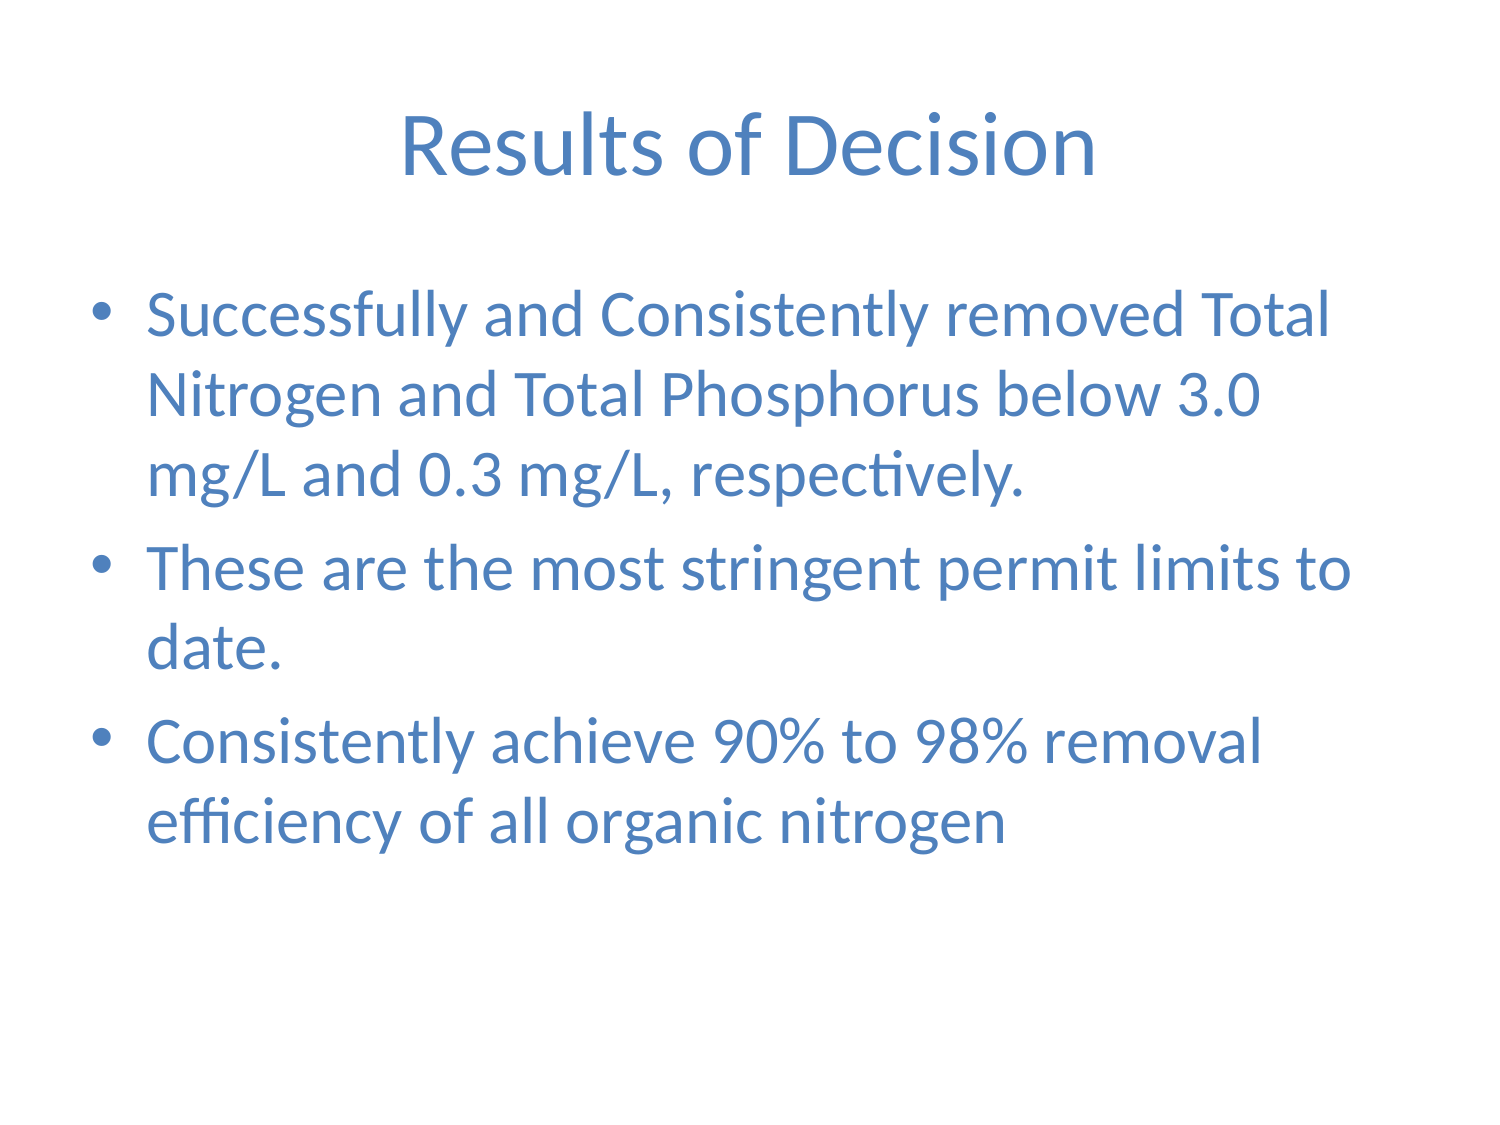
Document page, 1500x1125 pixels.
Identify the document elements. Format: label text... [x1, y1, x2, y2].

title Results of Decision [75, 45, 1425, 233]
list Successfully and Consistently removed Total Nitrogen and Total Phosphorus below 3.0 mg/L and 0.3 mg/L, respectively. These are the most stringent permit limits to date. Consistently achieve 90% to 98% removal efficiency of all organic nitrogen [75, 262, 1425, 1005]
